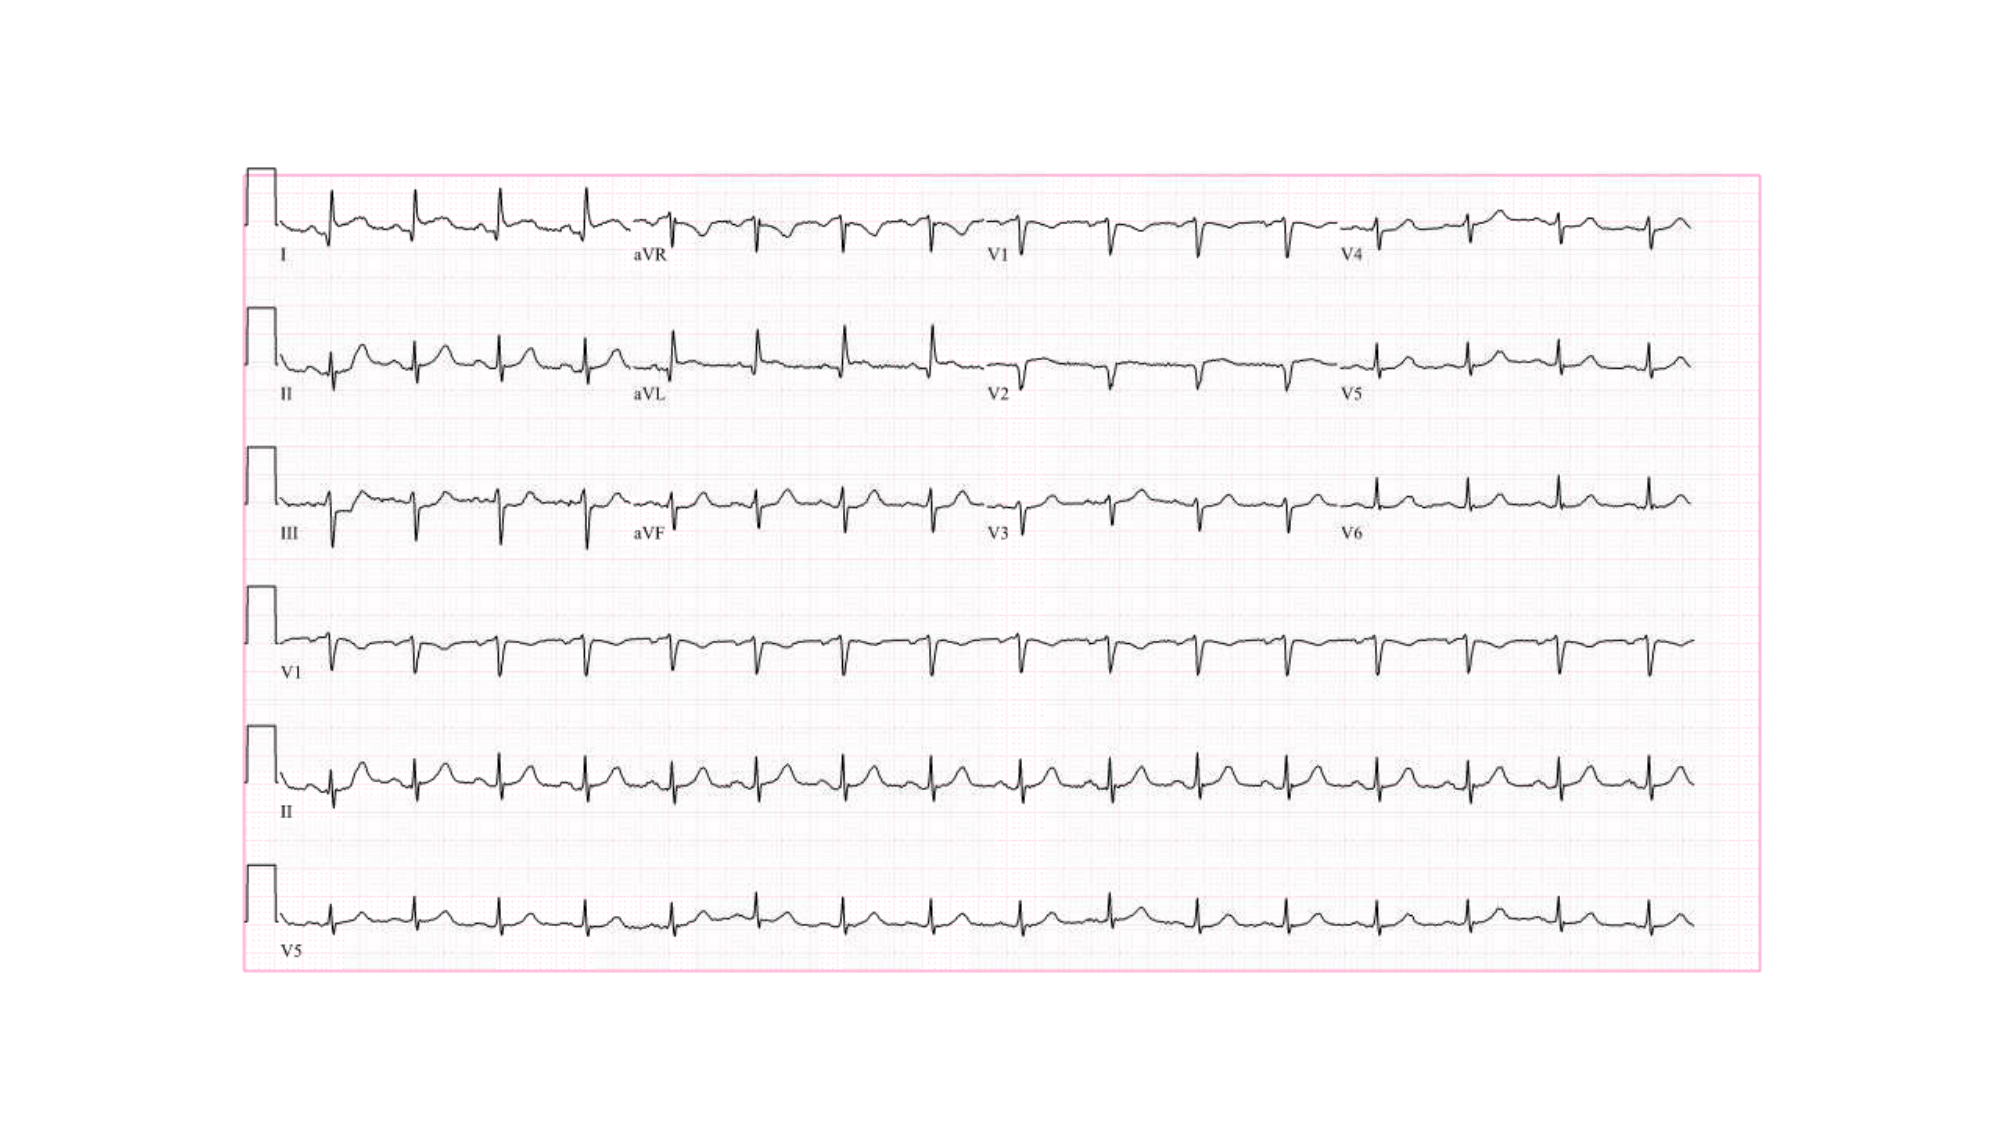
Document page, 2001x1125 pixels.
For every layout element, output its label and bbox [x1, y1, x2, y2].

picture [235, 149, 1765, 976]
